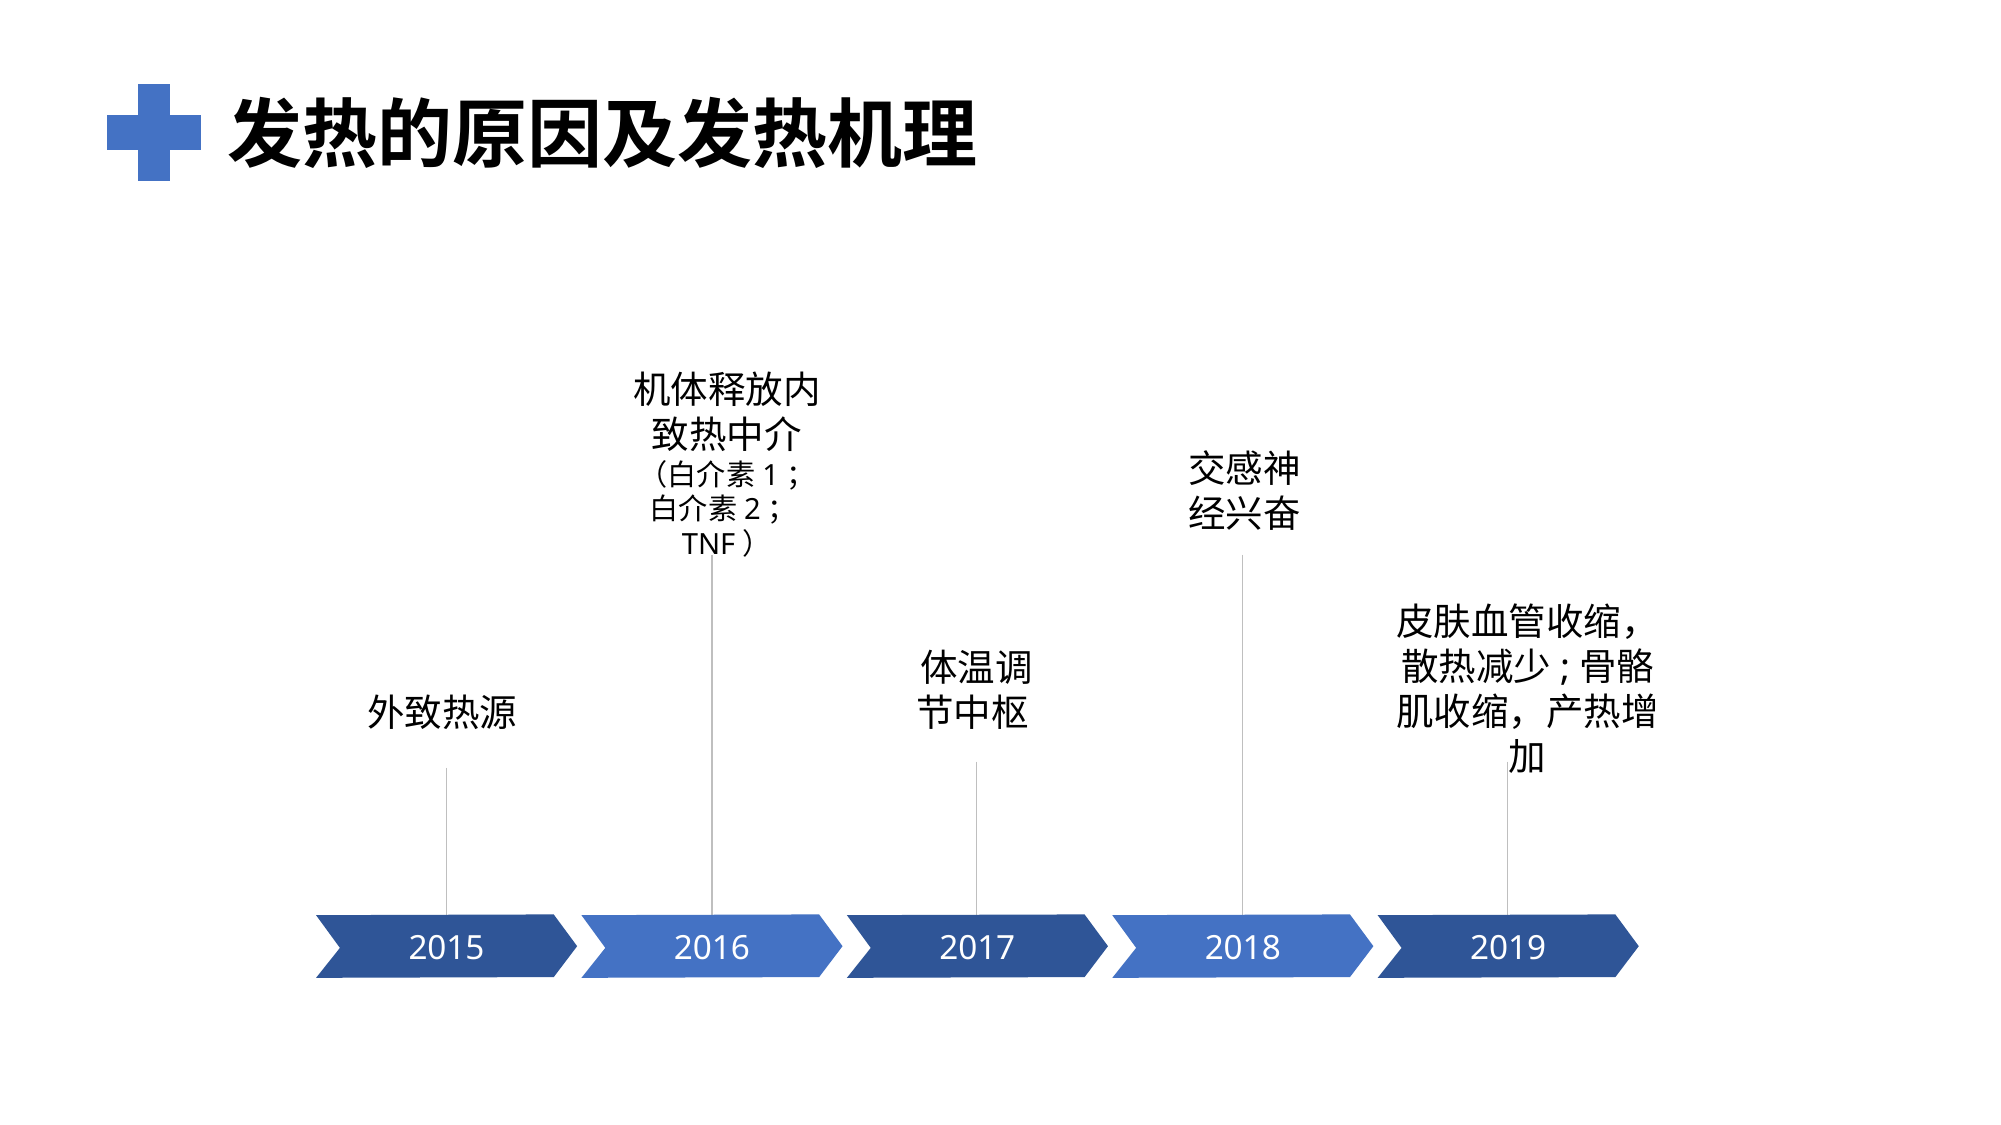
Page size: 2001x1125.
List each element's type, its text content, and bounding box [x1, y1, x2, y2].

text_box [107, 84, 201, 181]
text_box 发热的原因及发热机理 [213, 79, 1080, 185]
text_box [316, 358, 1682, 978]
